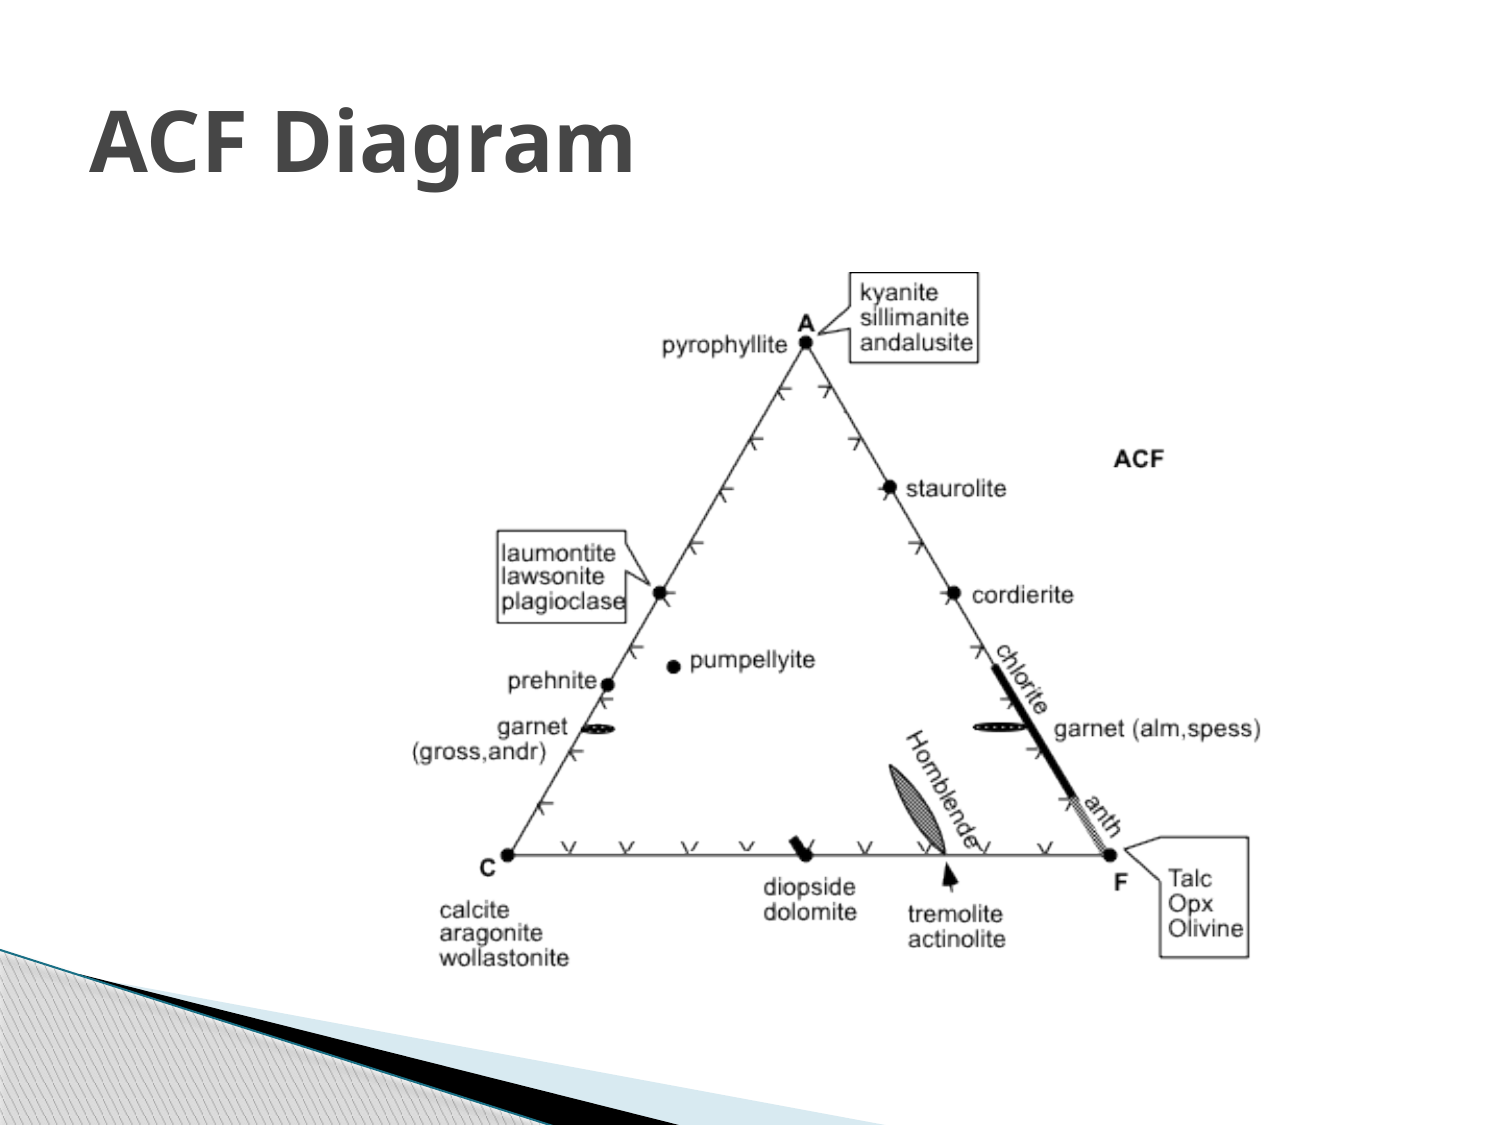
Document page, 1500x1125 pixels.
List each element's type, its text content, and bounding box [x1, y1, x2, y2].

picture [412, 271, 1267, 975]
title ACF Diagram [75, 45, 1425, 233]
